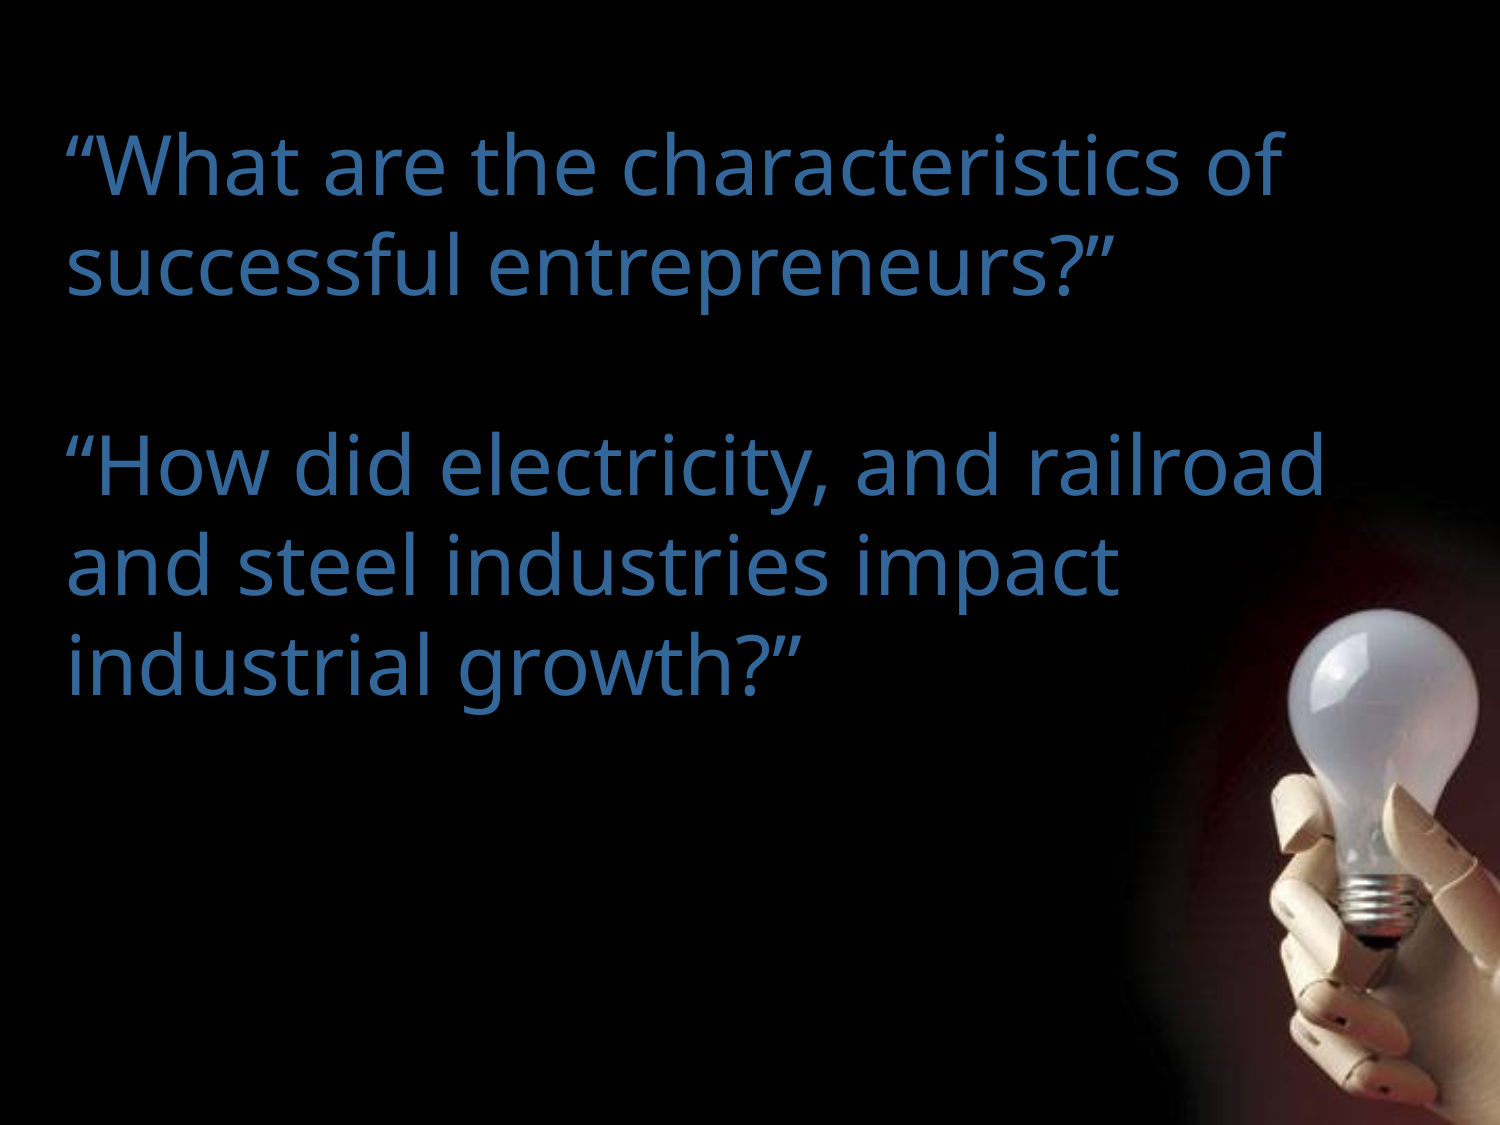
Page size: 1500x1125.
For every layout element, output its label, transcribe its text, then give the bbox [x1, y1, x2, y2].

picture [0, 0, 1500, 1125]
title “What are the characteristics of successful entrepreneurs?” “How did electricity, and railroad and steel industries impact industrial growth?” [50, 412, 1500, 613]
